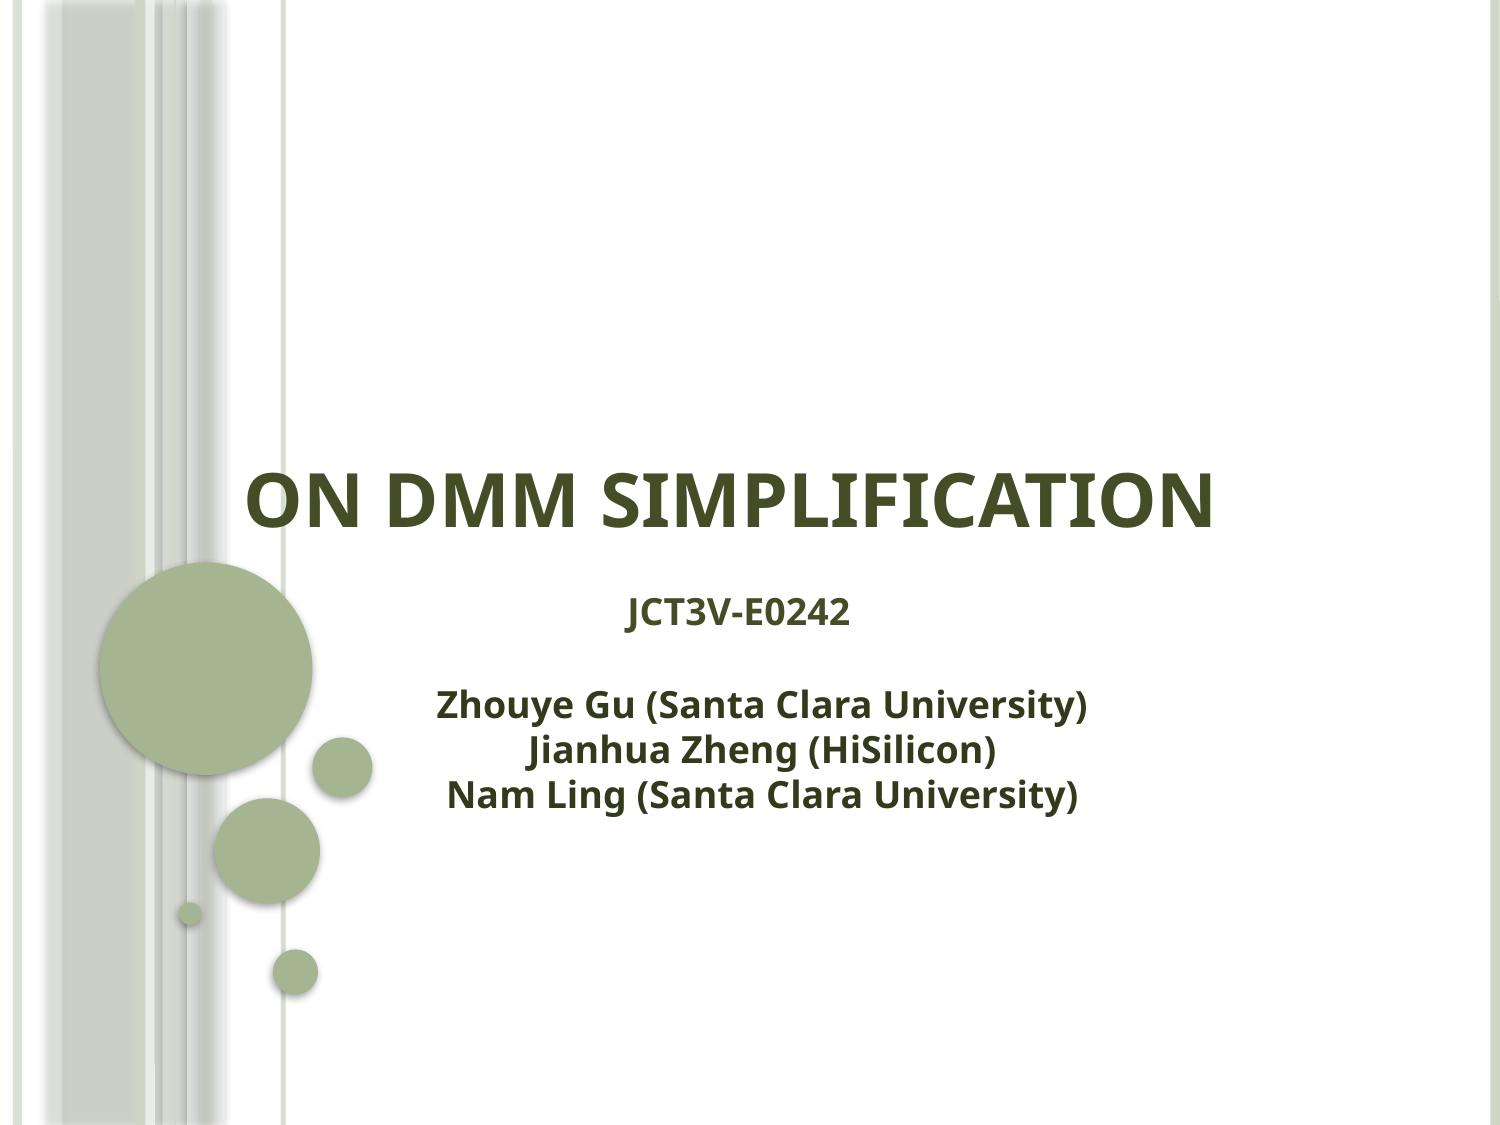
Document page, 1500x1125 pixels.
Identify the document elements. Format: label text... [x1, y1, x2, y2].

text_box JCT3V-E0242 [612, 580, 963, 638]
text_box Zhouye Gu (Santa Clara University) Jianhua Zheng (HiSilicon) Nam Ling (Santa Clara University) [324, 673, 1200, 823]
title On DMM Simplification [150, 337, 1313, 550]
